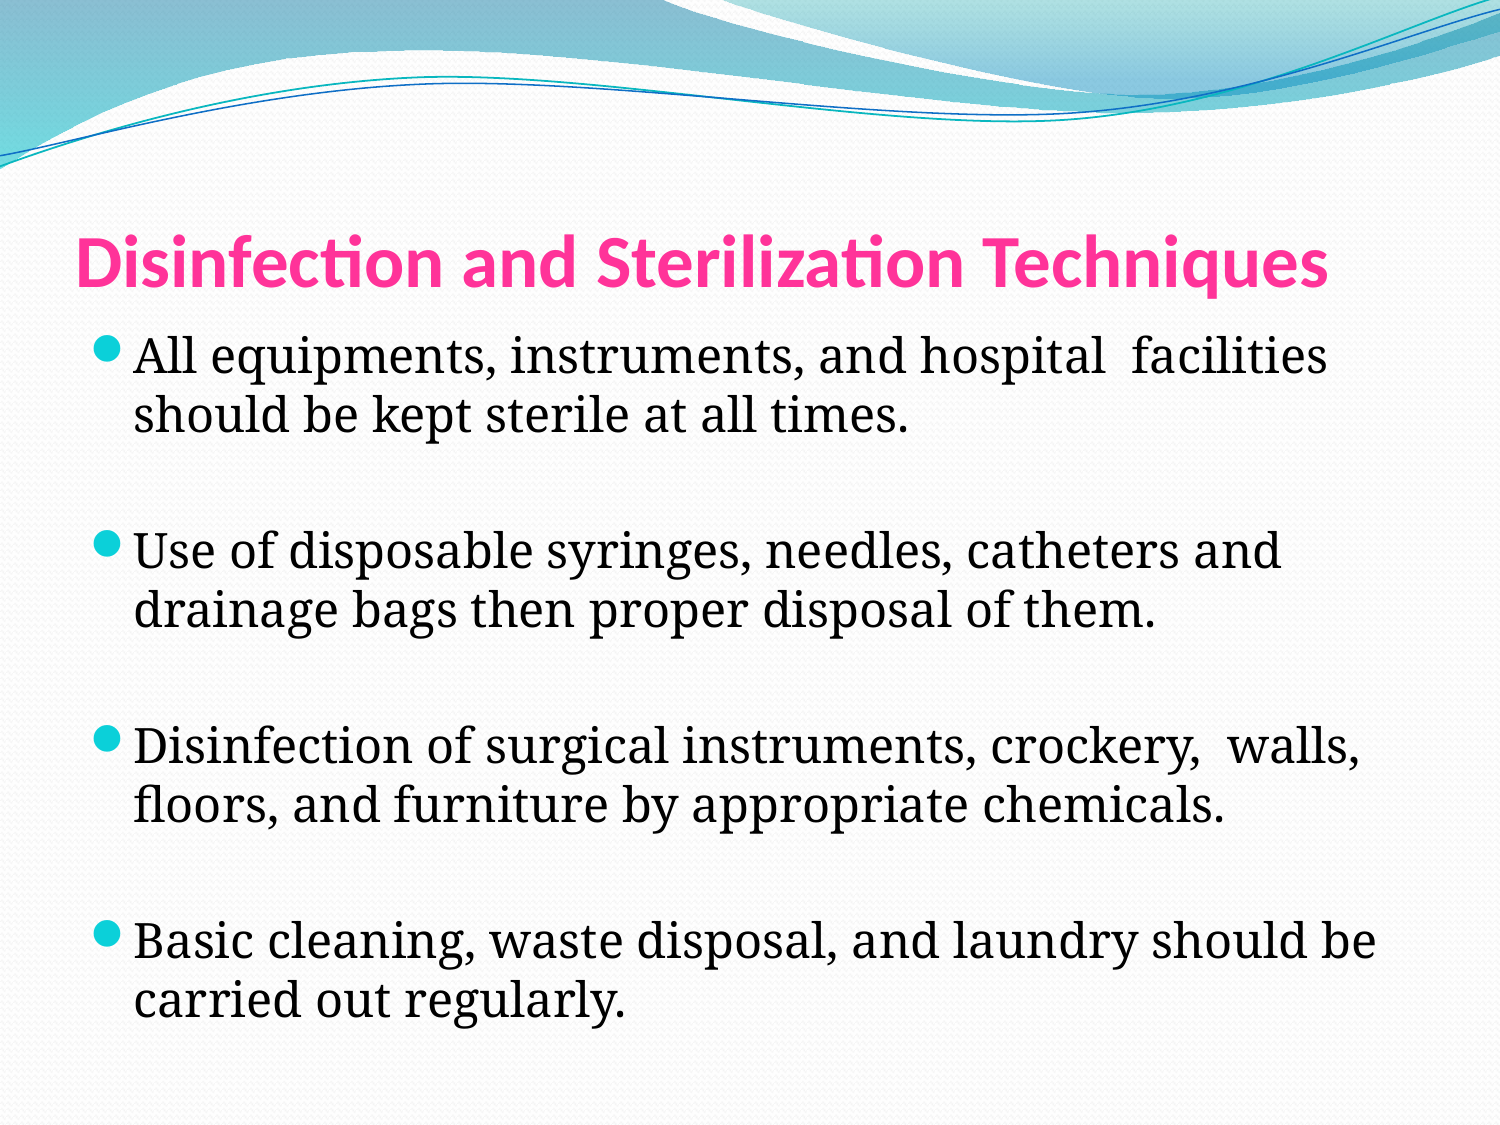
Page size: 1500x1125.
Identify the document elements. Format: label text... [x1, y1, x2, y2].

title Disinfection and Sterilization Techniques [75, 115, 1425, 303]
list All equipments, instruments, and hospital facilities should be kept sterile at all times. Use of disposable syringes, needles, catheters and drainage bags then proper disposal of them. Disinfection of surgical instruments, crockery, walls, floors, and furniture by appropriate chemicals. Basic cleaning, waste disposal, and laundry should be carried out regularly. [75, 317, 1425, 1038]
